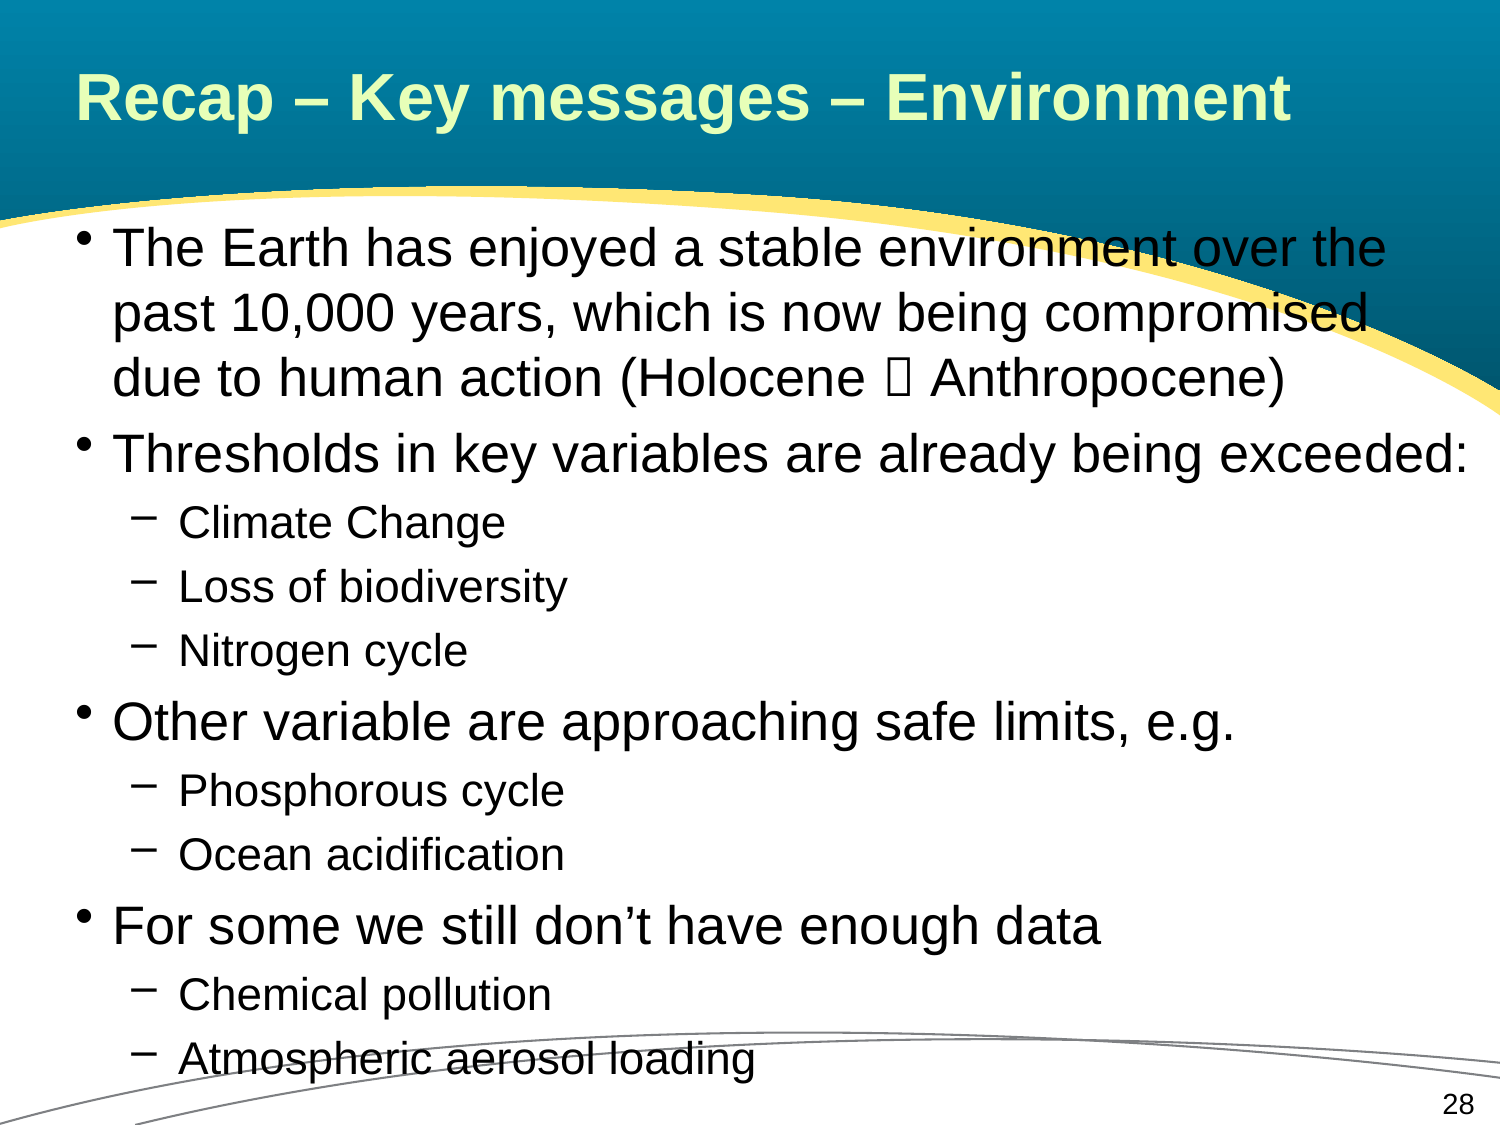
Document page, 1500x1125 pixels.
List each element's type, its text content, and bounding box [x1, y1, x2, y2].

title Recap – Key messages – Environment [74, 0, 1476, 188]
slide_number 28 [1124, 1084, 1476, 1113]
list The Earth has enjoyed a stable environment over the past 10,000 years, which is now being compromised due to human action (Holocene  Anthropocene) Thresholds in key variables are already being exceeded: Climate Change Loss of biodiversity Nitrogen cycle Other variable are approaching safe limits, e.g. Phosphorous cycle Ocean acidification For some we still don’t have enough data Chemical pollution Atmospheric aerosol loading [74, 212, 1476, 1001]
